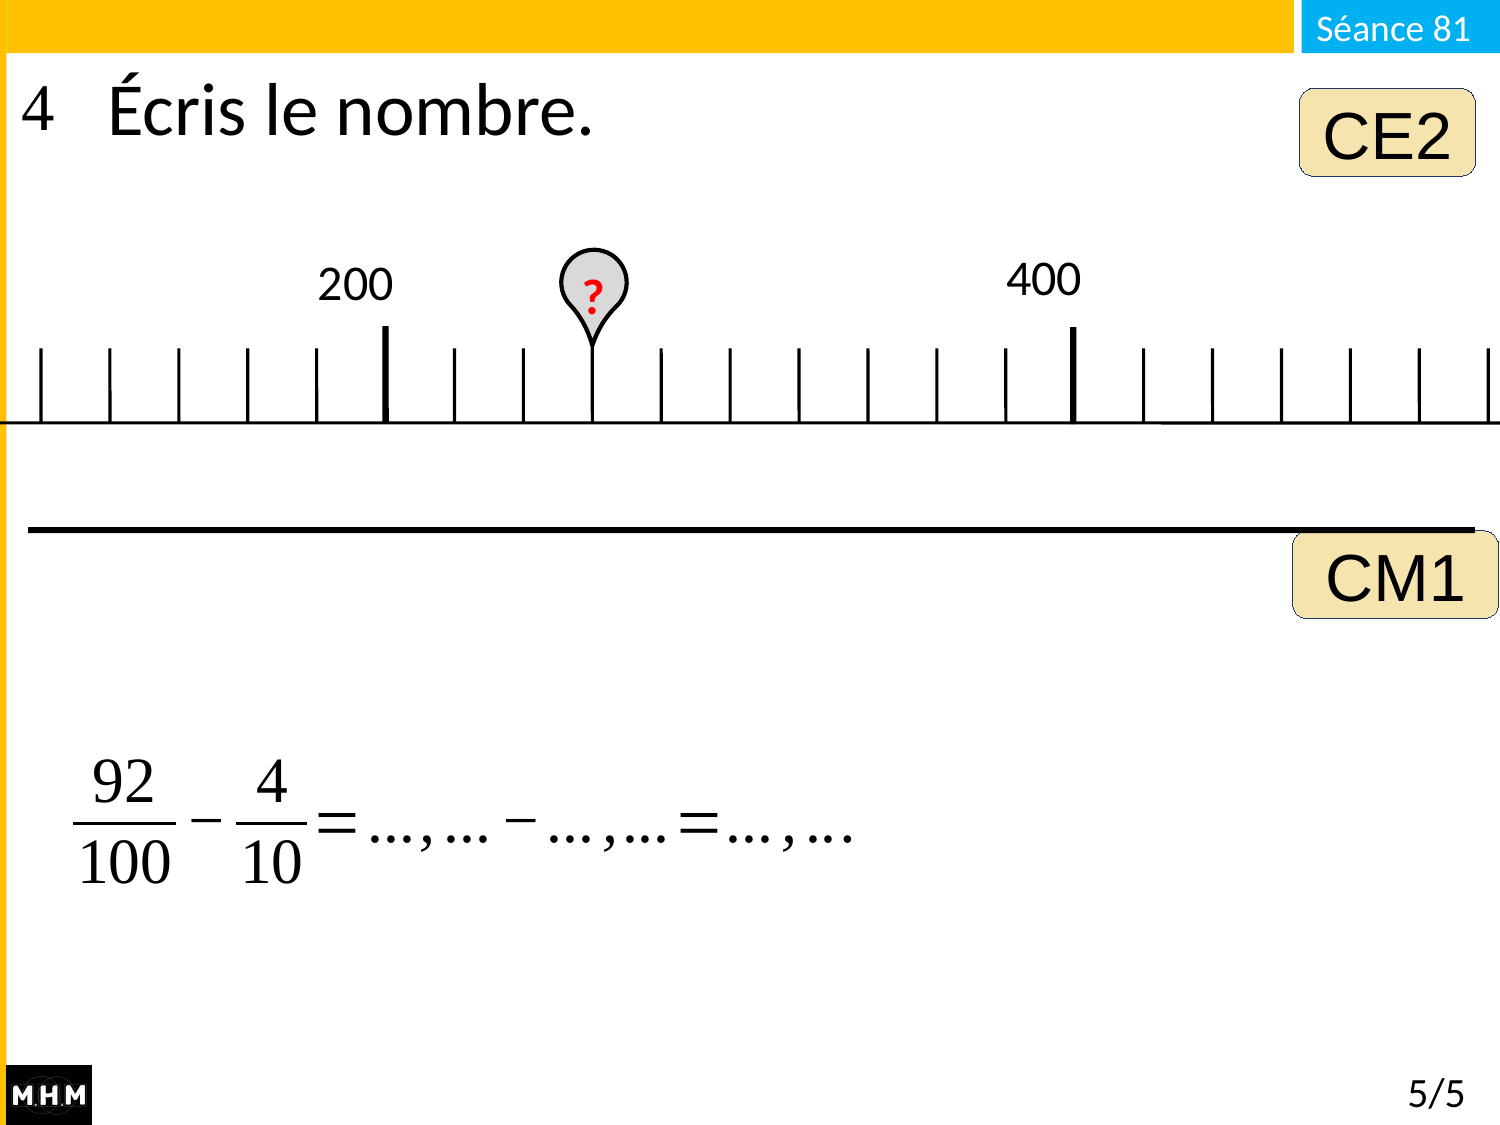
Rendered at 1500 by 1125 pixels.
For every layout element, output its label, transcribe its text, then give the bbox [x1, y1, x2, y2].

picture [6, 1065, 92, 1125]
text_box 400 [991, 238, 1144, 314]
text_box [559, 261, 566, 304]
title Écris le nombre. [92, 29, 1387, 192]
text_box CM1 [1292, 530, 1499, 619]
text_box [0, 325, 1500, 425]
text_box CE2 [1299, 88, 1476, 177]
text_box [571, 247, 617, 256]
list 5/5 [1373, 1064, 1500, 1125]
text_box 200 [303, 242, 468, 318]
text_box ? [566, 256, 640, 325]
